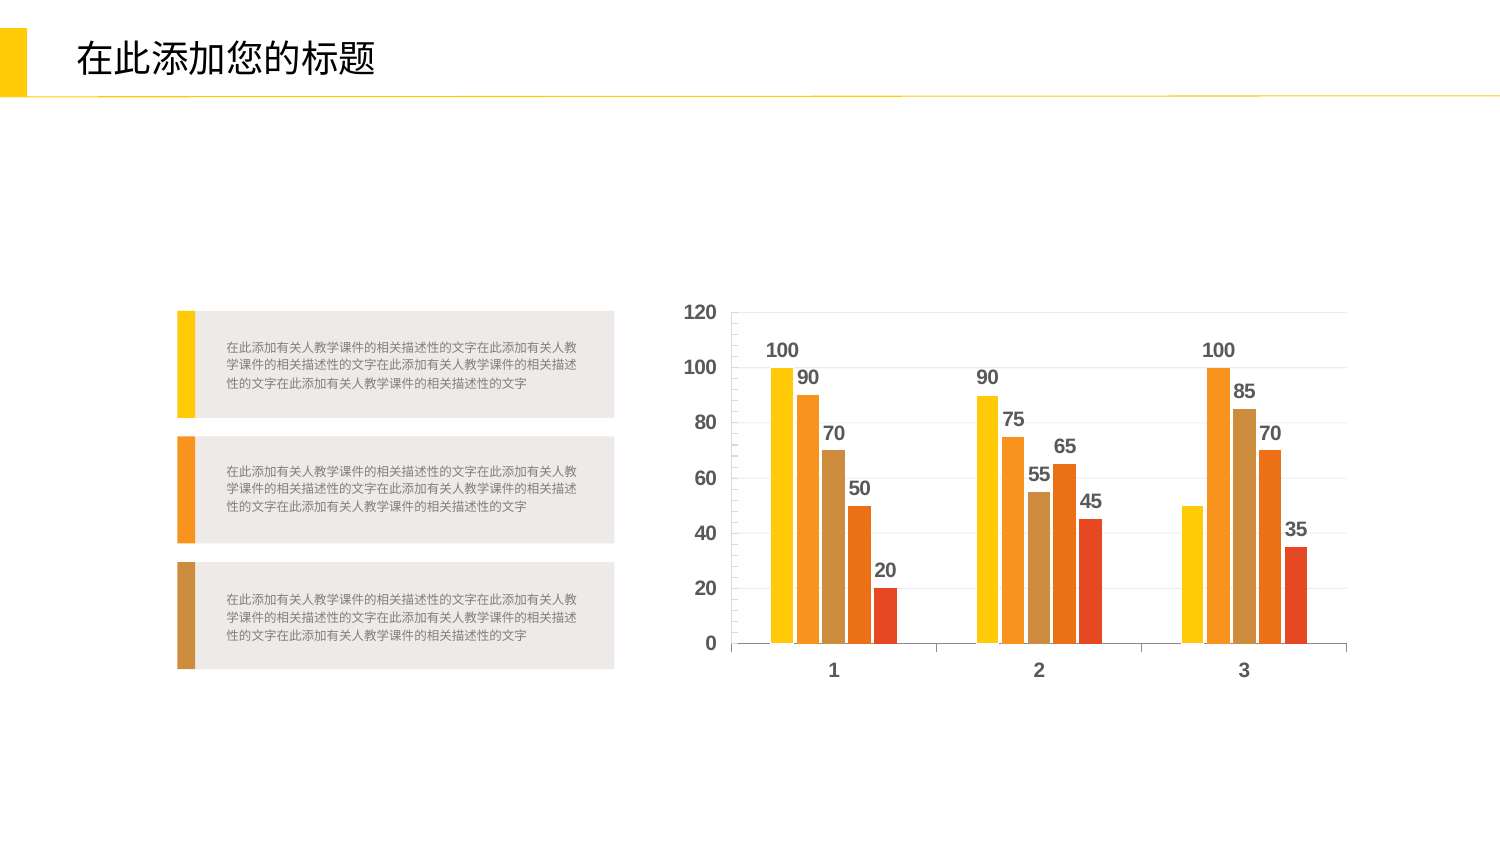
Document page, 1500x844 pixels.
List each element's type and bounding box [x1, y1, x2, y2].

text_box [177, 436, 615, 544]
text_box [177, 562, 615, 670]
chart [666, 293, 1367, 708]
text_box [177, 310, 615, 418]
